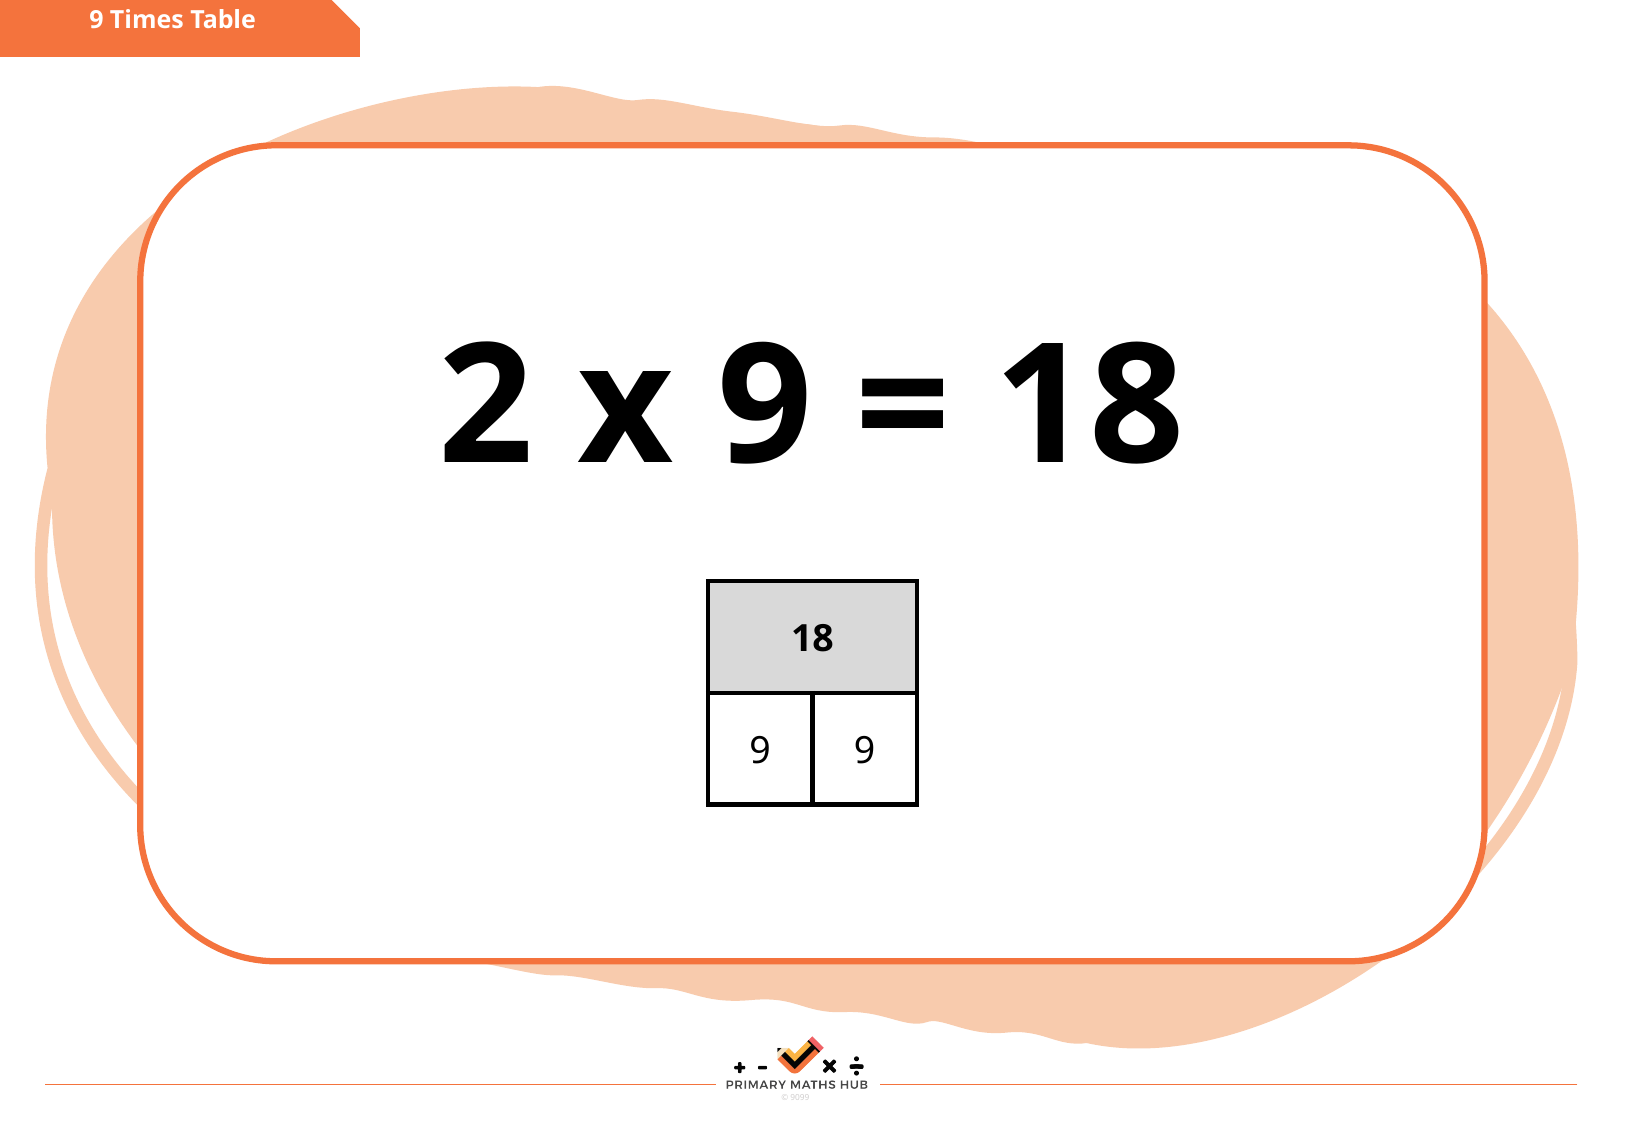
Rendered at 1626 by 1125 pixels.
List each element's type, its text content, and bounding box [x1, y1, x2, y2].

text_box [139, 144, 1486, 963]
text_box [496, 961, 1373, 1044]
picture [722, 1034, 872, 1094]
table_cell 9 [710, 695, 810, 802]
text_box 2 x 9 = 18 [140, 288, 1485, 503]
text_box [39, 211, 158, 800]
table_cell 9 [815, 695, 915, 802]
text_box 9 Times Table [0, 0, 361, 58]
text_box [1481, 301, 1579, 864]
table_header 18 [710, 583, 915, 691]
text_box © 9099 [720, 1084, 870, 1110]
text_box [273, 91, 956, 144]
